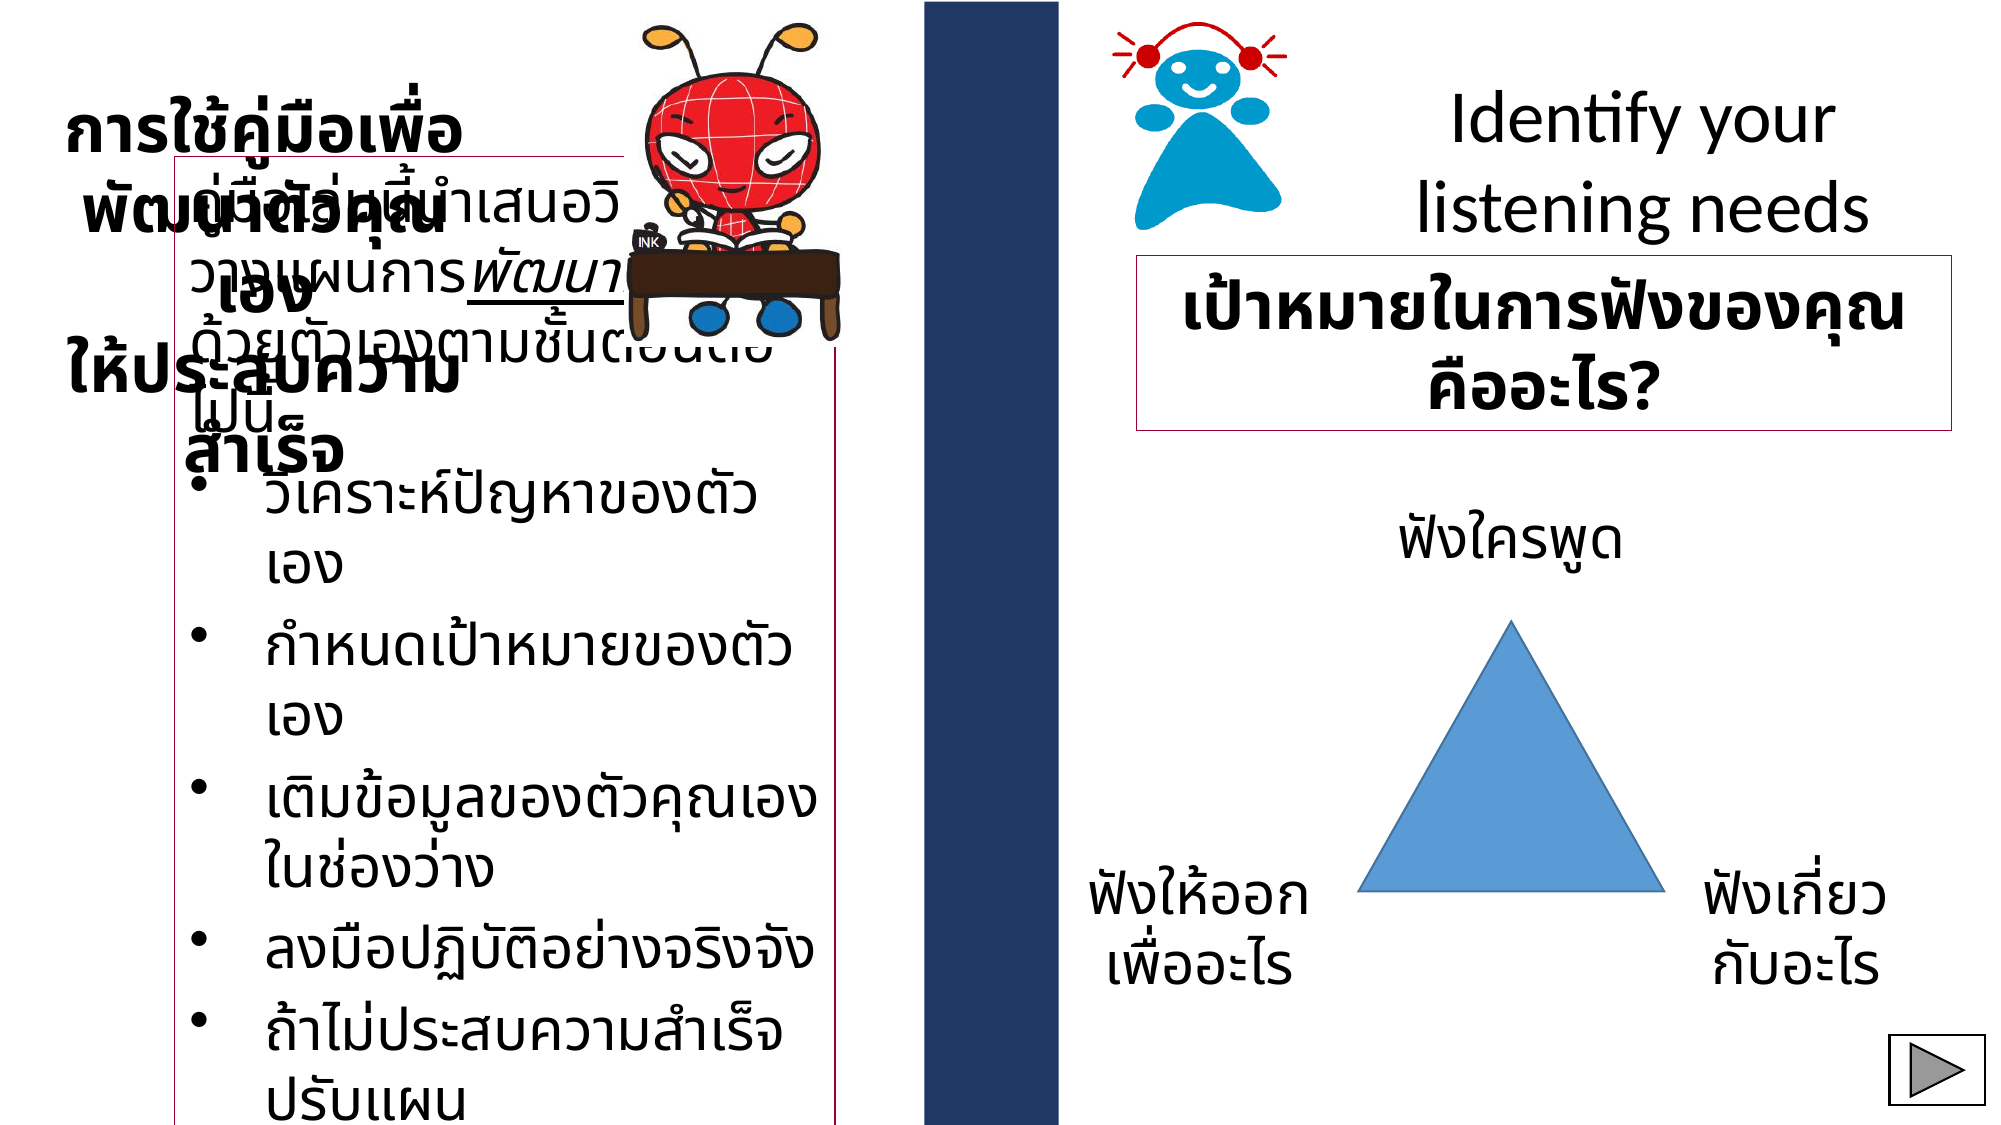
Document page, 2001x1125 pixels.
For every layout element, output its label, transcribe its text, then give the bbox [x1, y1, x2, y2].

text_box Identify your listening needs [1318, 58, 1969, 256]
picture [624, 21, 848, 347]
text_box [923, 1, 1060, 1125]
text_box [1888, 1034, 1986, 1106]
text_box การใช้คู่มือเพื่อพัฒนาตัวคุณเอง ให้ประสบความสำเร็จ [23, 77, 507, 495]
text_box ฟังใครพูด [1379, 491, 1644, 579]
picture [1112, 22, 1287, 230]
text_box เป้าหมายในการฟังของคุณคืออะไร? [1136, 255, 1952, 431]
text_box ฟังให้ออกเพื่ออะไร [1067, 847, 1332, 1005]
text_box [1356, 619, 1664, 893]
text_box ฟังเกี่ยวกับอะไร [1664, 847, 1929, 1005]
text_box คู่มือเล่มนี้นำเสนอวิธีการวางแผนการพัฒนาการฟังด้วยตัวเองตามชั้นตอนต่อไปนี้ วิเคราะห์ปัญหาของตัวเอง กำหนดเป้าหมายของตัวเอง เติมข้อมูลของตัวคุณเองในช่องว่าง ลงมือปฏิบัติอย่างจริงจัง ถ้าไม่ประสบความสำเร็จ ปรับแผน ลงมือปฎิบัติอีกครั้ง ...อย่าท้อแท้ [174, 156, 836, 1125]
